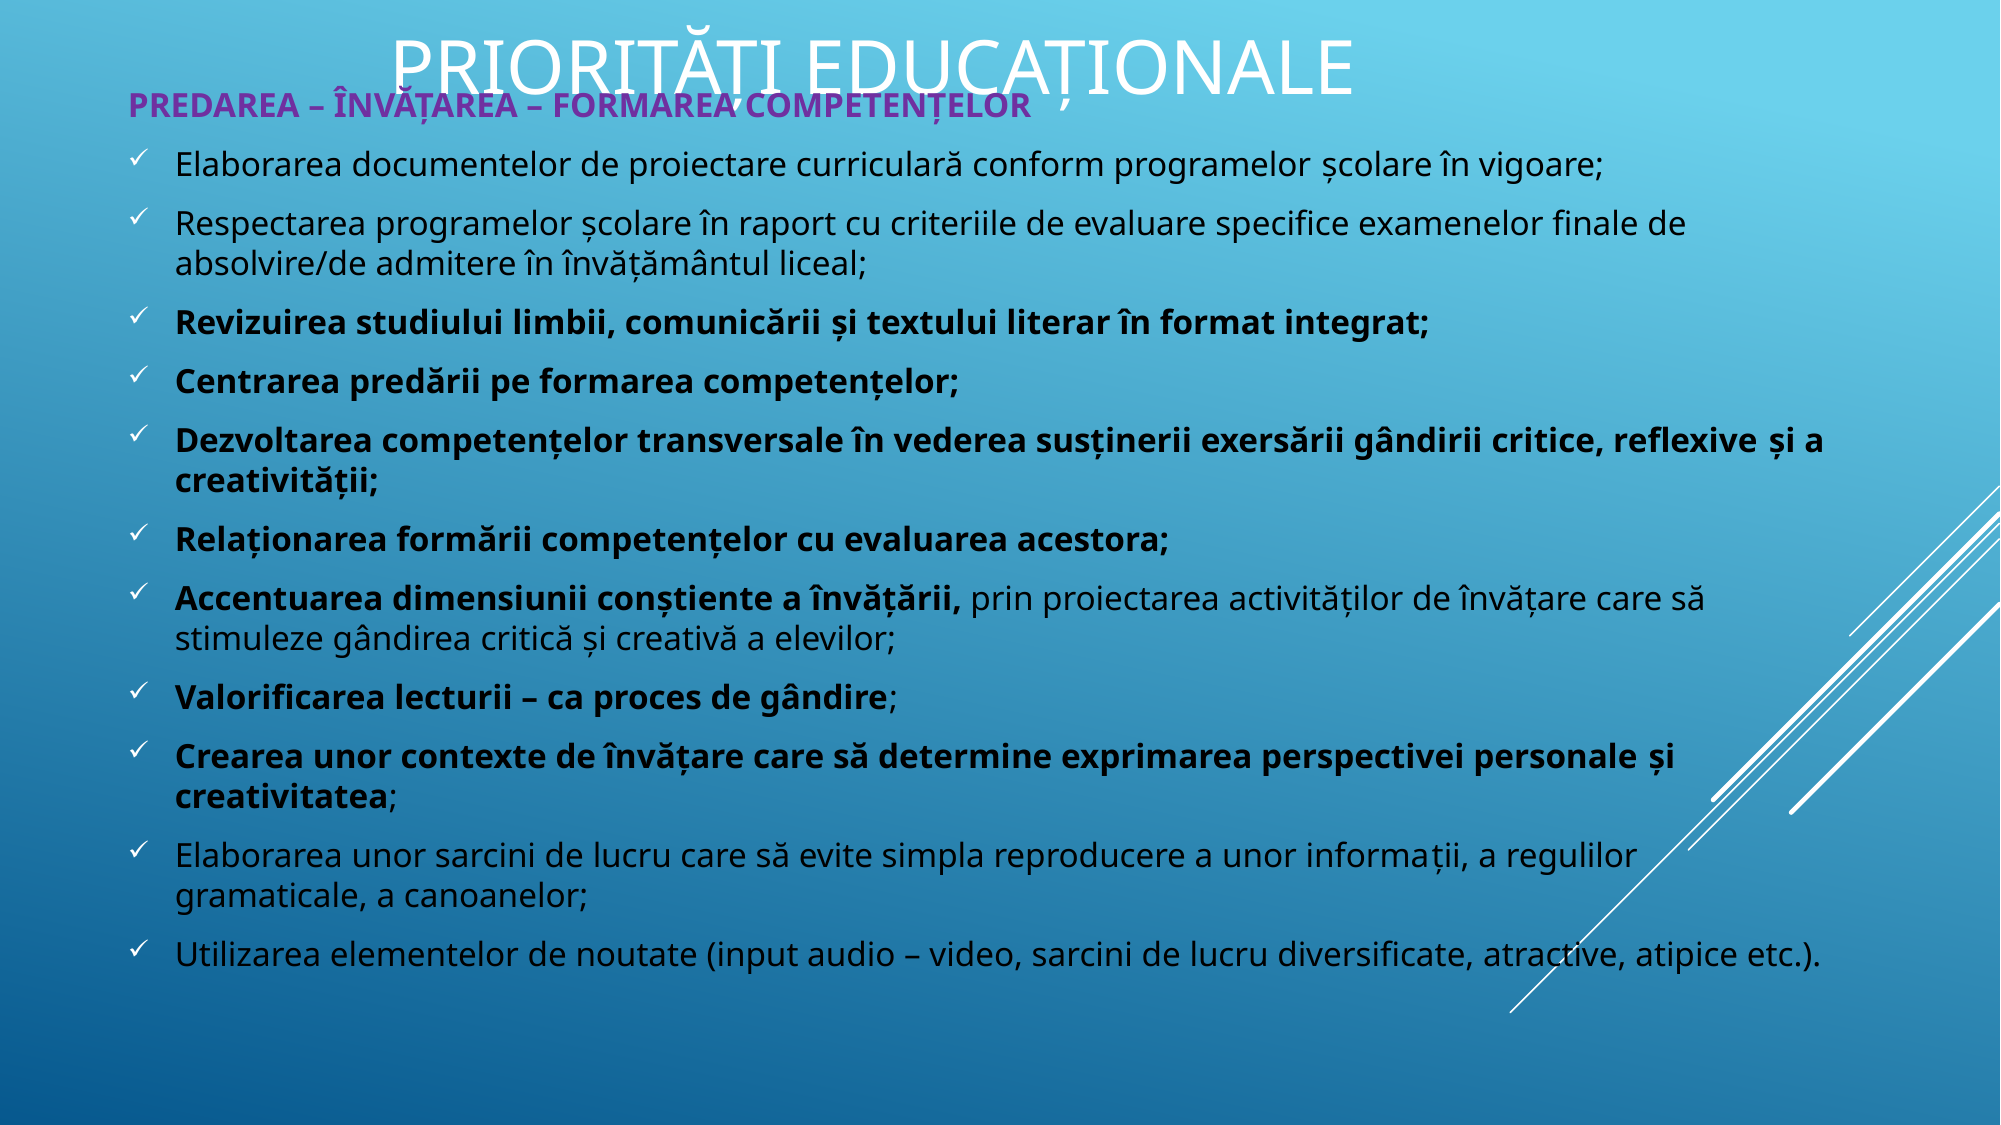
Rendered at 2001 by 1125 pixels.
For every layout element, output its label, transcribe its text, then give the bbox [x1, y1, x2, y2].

title PRIORITĂȚI EDUCAȚIONALE [374, 0, 1513, 115]
list PREDAREA – ÎNVĂȚAREA – FORMAREA COMPETENȚELOR Elaborarea documentelor de proiectare curriculară conform programelor școlare în vigoare; Respectarea programelor școlare în raport cu criteriile de evaluare specifice examenelor finale de absolvire/de admitere în învățământul liceal; Revizuirea studiului limbii, comunicării și textului literar în format integrat; Centrarea predării pe formarea competențelor; Dezvoltarea competențelor transversale în vederea susținerii exersării gândirii critice, reflexive și a creativității; Relaționarea formării competențelor cu evaluarea acestora; Accentuarea dimensiunii conștiente a învățării, prin proiectarea activităților de învățare care să stimuleze gândirea critică și creativă a elevilor; Valorificarea lecturii – ca proces de gândire; Crearea unor contexte de învățare care să determine exprimarea perspectivei personale și creativitatea; Elaborarea unor sarcini de lucru care să evite simpla reproducere a unor informații, a regulilor gramaticale, a canoanelor; Utilizarea elementelor de noutate (input audio – video, sarcini de lucru diversificate, atractive, atipice etc.). [112, 115, 1855, 995]
